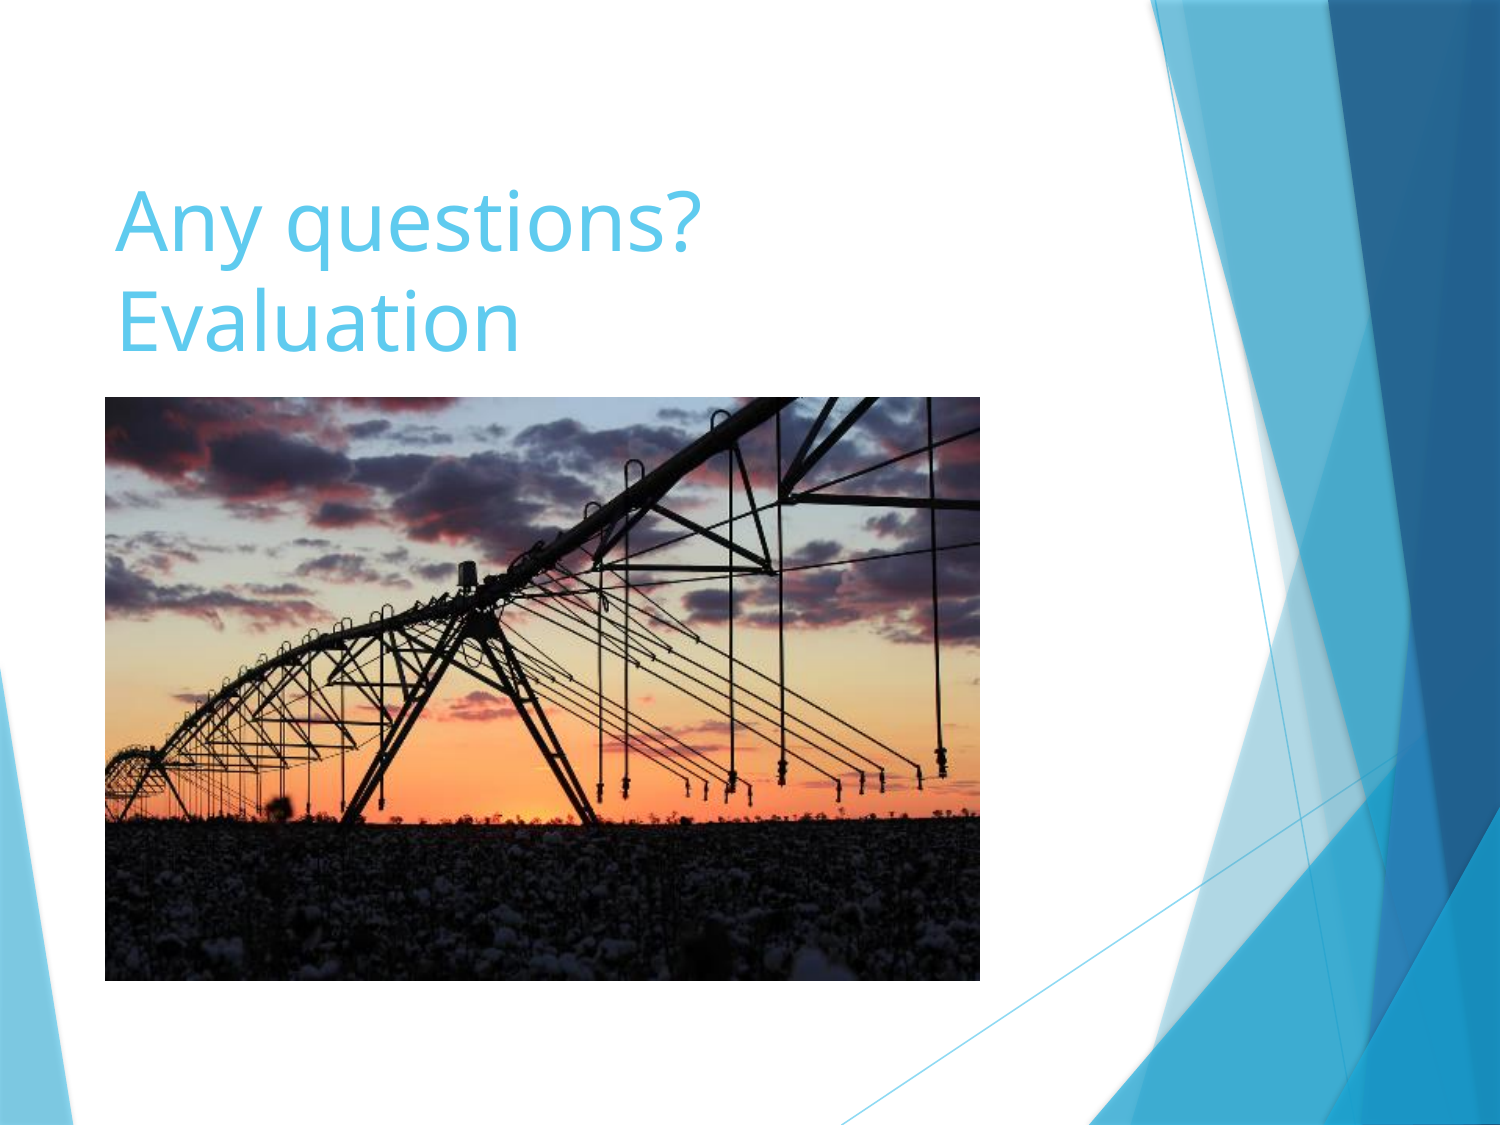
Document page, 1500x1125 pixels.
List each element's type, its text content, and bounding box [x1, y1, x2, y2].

picture [105, 396, 981, 981]
title Any questions? Evaluation [100, 160, 1142, 516]
